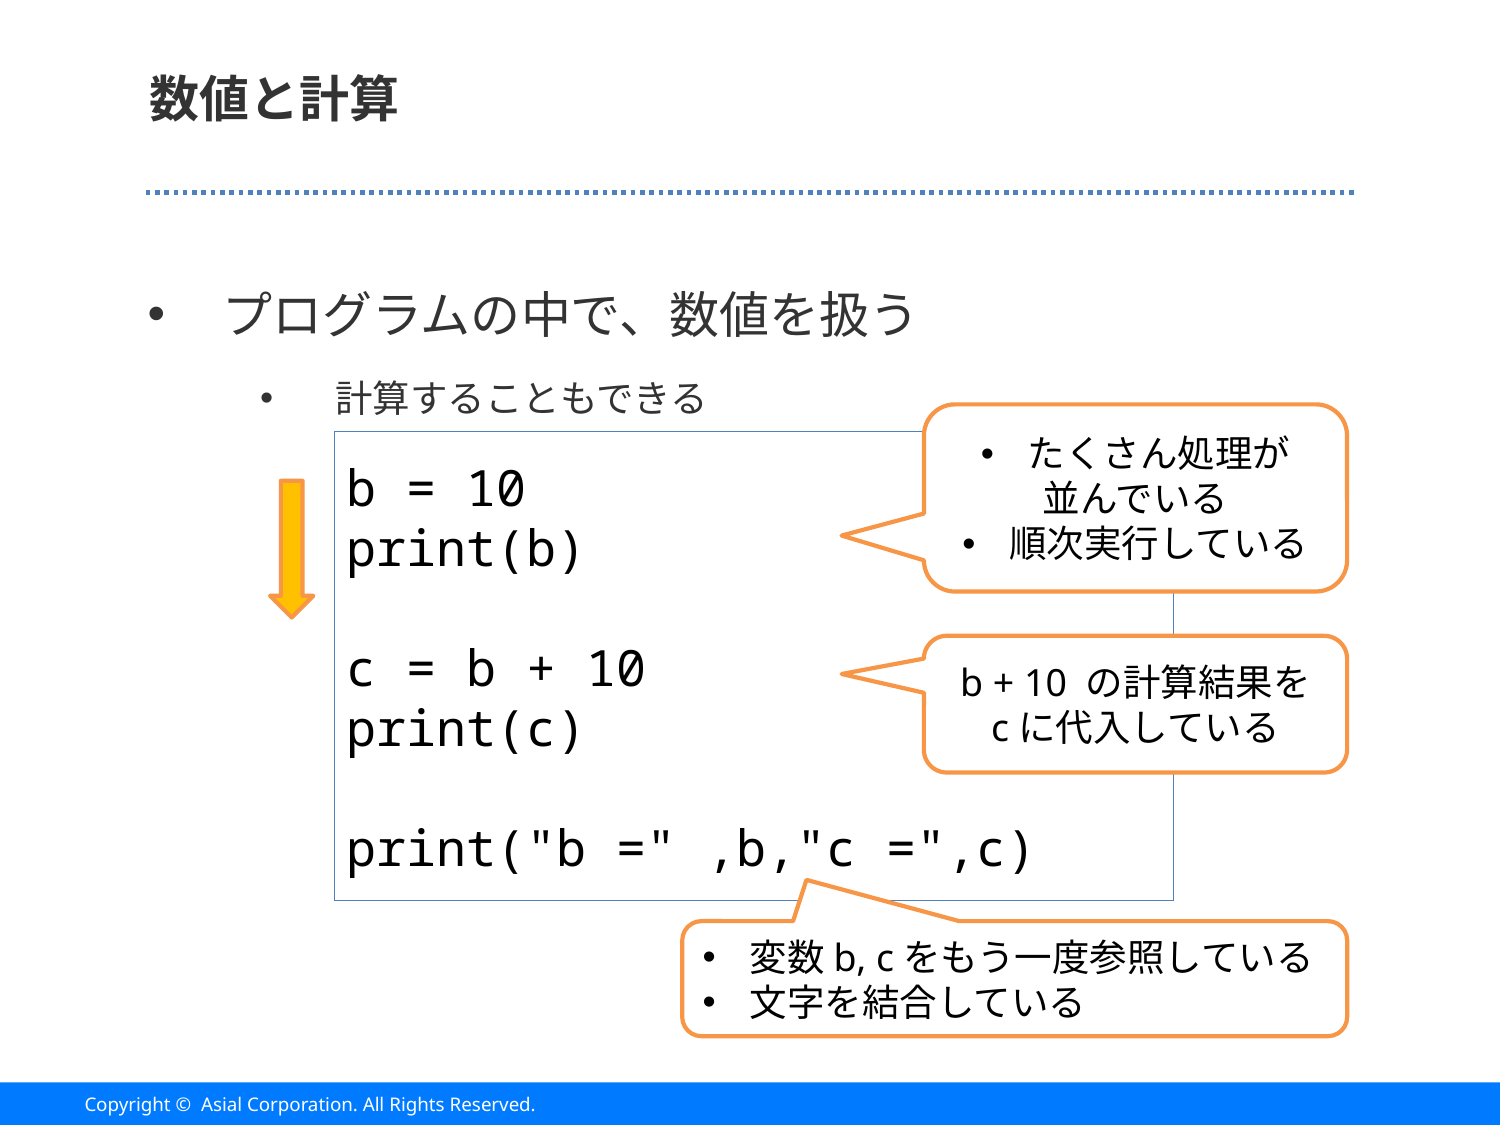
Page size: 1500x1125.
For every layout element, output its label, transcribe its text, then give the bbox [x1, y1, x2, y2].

text_box [268, 478, 316, 620]
text_box 変数b, cをもう一度参照している 文字を結合している [680, 877, 1350, 1039]
text_box たくさん処理が 並んでいる 順次実行している [839, 402, 1350, 594]
text_box b = 10 print(b) c = b + 10 print(c) print("b =" ,b,"c =",c) [334, 431, 1174, 901]
text_box b + 10 の計算結果を cに代入している [839, 633, 1350, 775]
title 数値と計算 [134, 0, 1340, 195]
list プログラムの中で、数値を扱う 計算することもできる [147, 283, 1353, 858]
